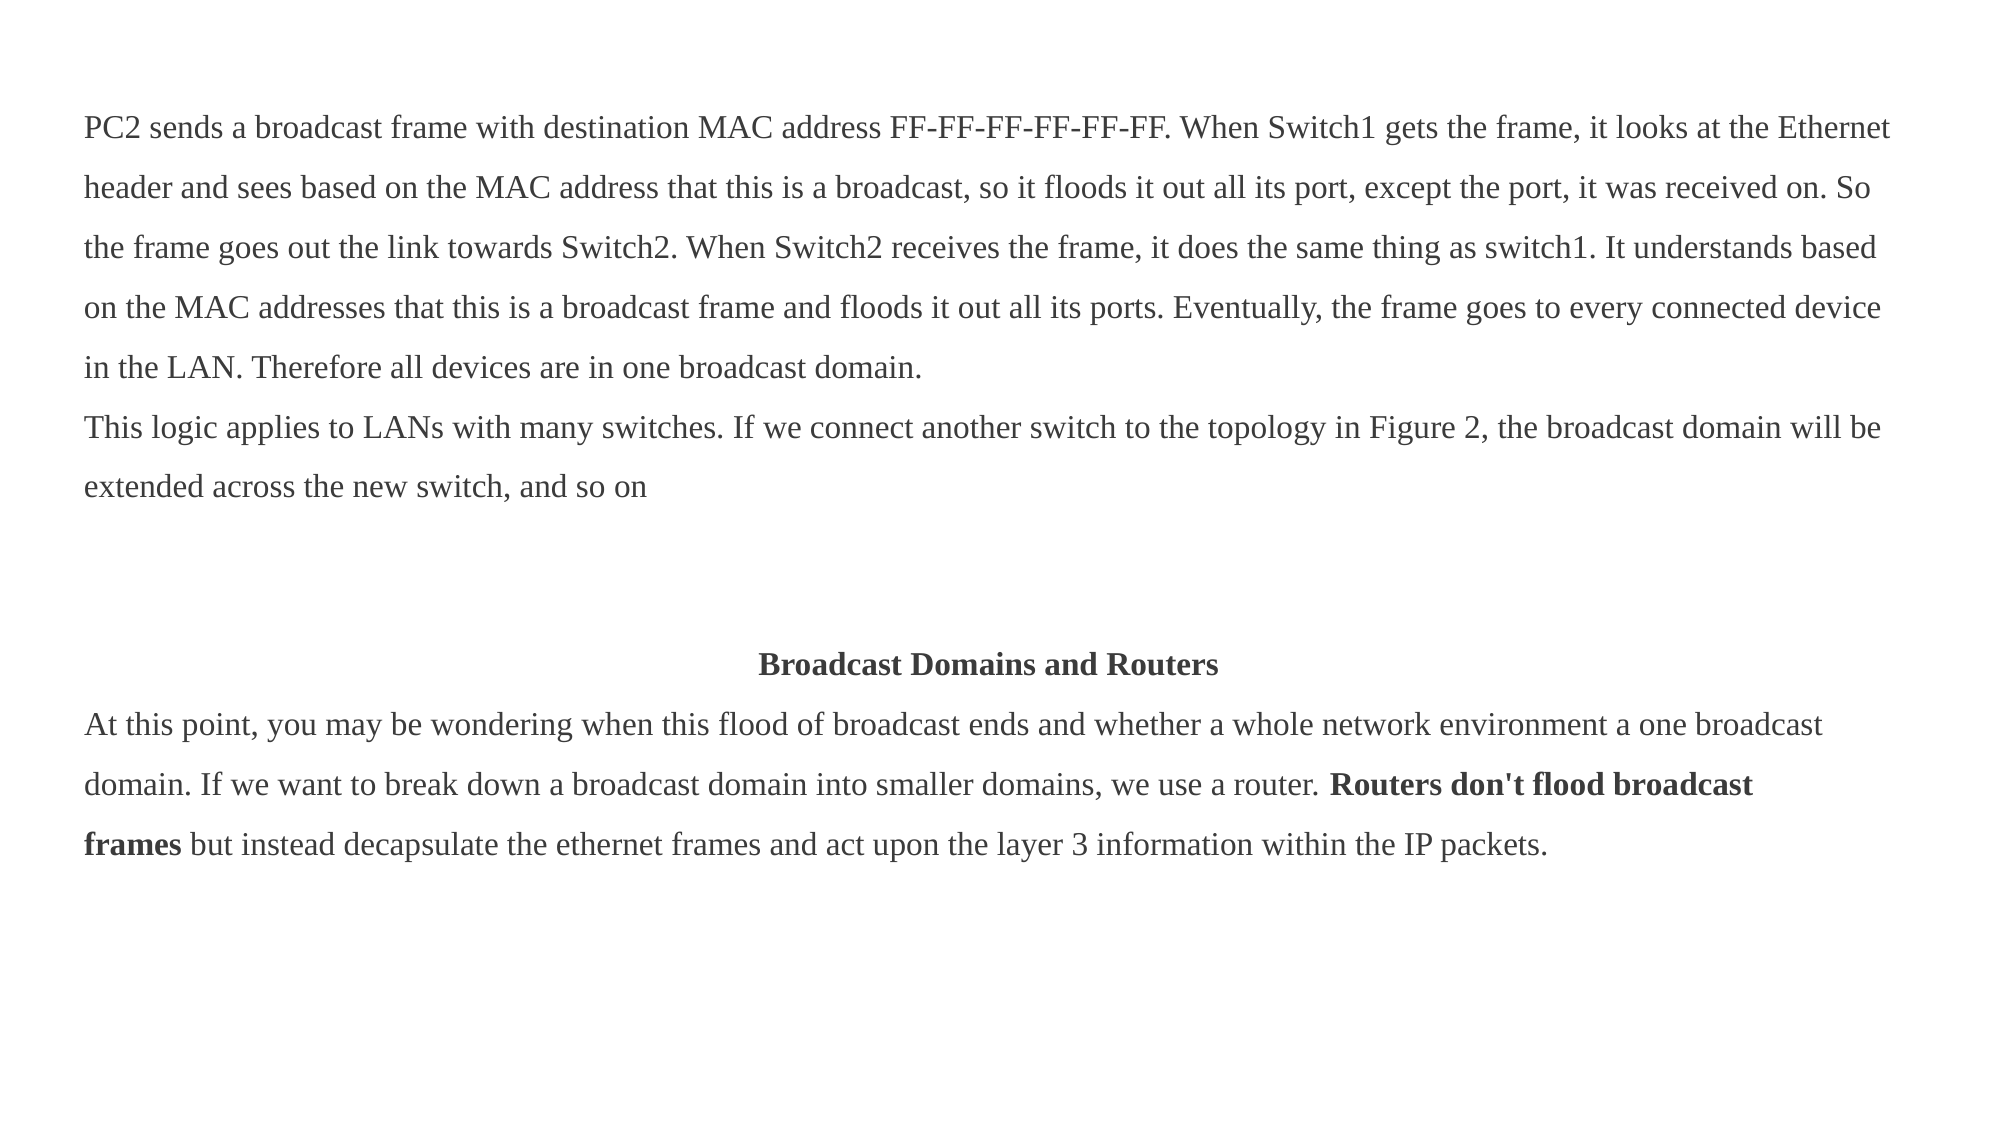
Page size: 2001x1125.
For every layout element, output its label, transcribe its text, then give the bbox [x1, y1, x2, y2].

text_box PC2 sends a broadcast frame with destination MAC address FF-FF-FF-FF-FF-FF. When Switch1 gets the frame, it looks at the Ethernet header and sees based on the MAC address that this is a broadcast, so it floods it out all its port, except the port, it was received on. So the frame goes out the link towards Switch2. When Switch2 receives the frame, it does the same thing as switch1. It understands based on the MAC addresses that this is a broadcast frame and floods it out all its ports. Eventually, the frame goes to every connected device in the LAN. Therefore all devices are in one broadcast domain. This logic applies to LANs with many switches. If we connect another switch to the topology in Figure 2, the broadcast domain will be extended across the new switch, and so on [69, 78, 1931, 512]
text_box Broadcast Domains and Routers At this point, you may be wondering when this flood of broadcast ends and whether a whole network environment a one broadcast domain. If we want to break down a broadcast domain into smaller domains, we use a router. Routers don't flood broadcast frames but instead decapsulate the ethernet frames and act upon the layer 3 information within the IP packets. [69, 614, 1909, 870]
